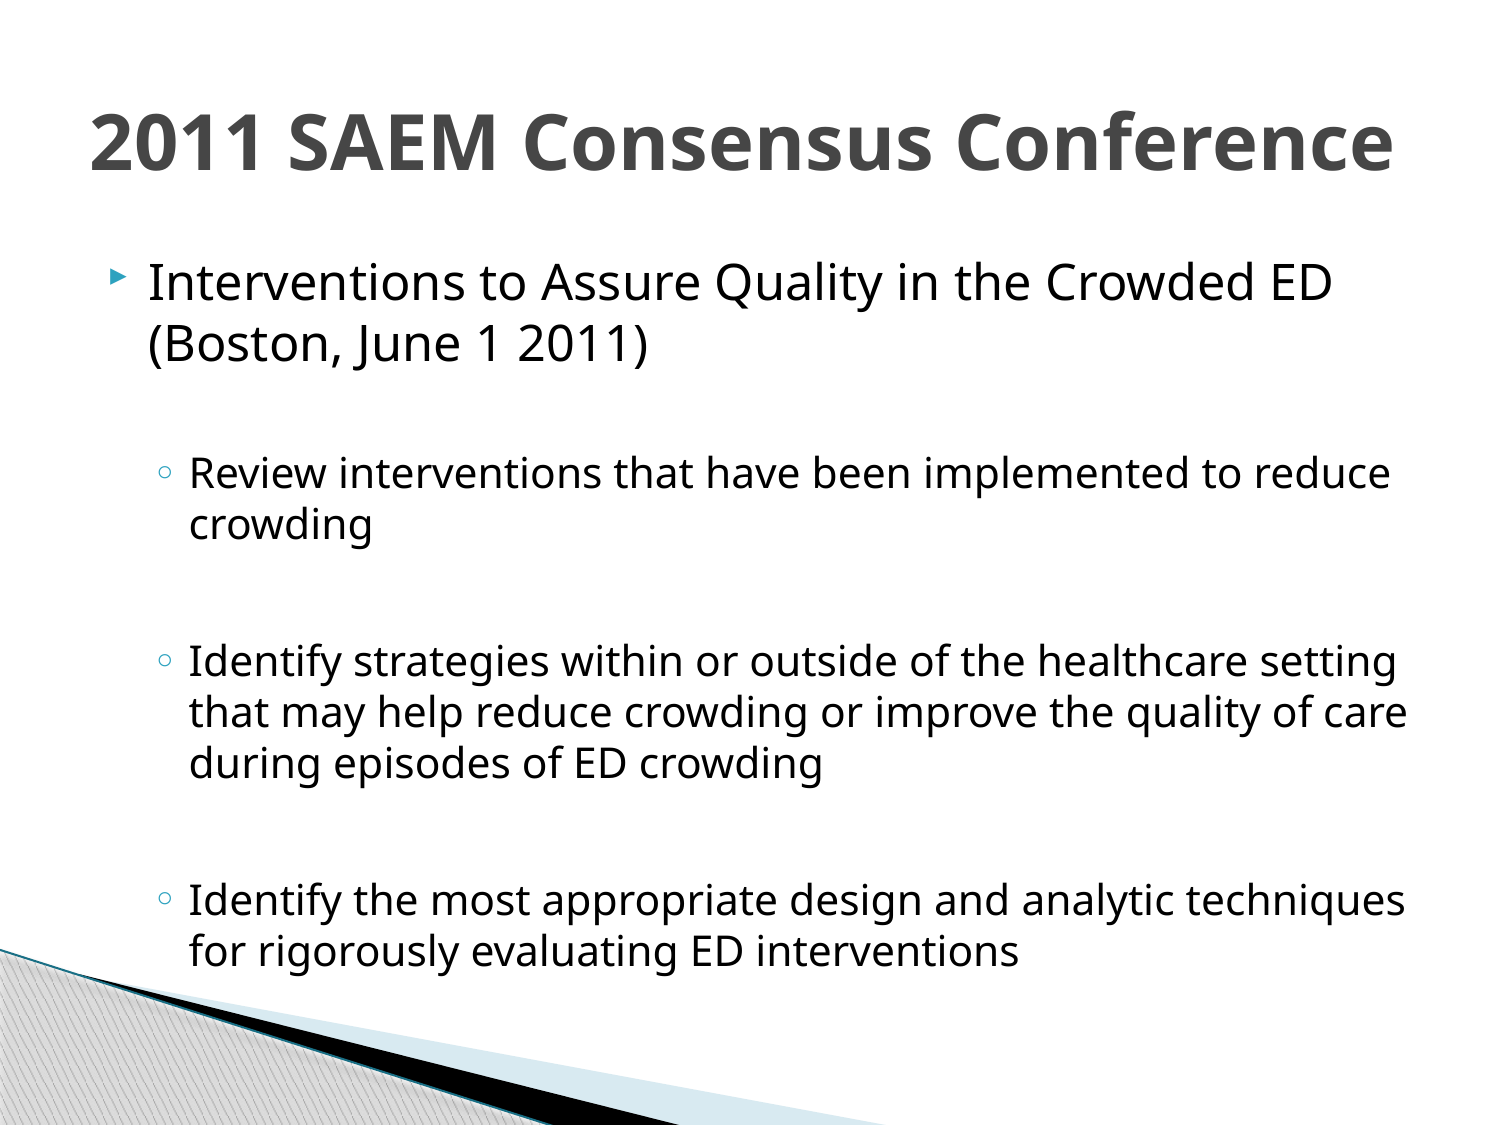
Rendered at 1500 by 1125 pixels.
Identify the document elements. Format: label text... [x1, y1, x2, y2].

title 2011 SAEM Consensus Conference [75, 45, 1425, 233]
list Interventions to Assure Quality in the Crowded ED (Boston, June 1 2011) Review interventions that have been implemented to reduce crowding Identify strategies within or outside of the healthcare setting that may help reduce crowding or improve the quality of care during episodes of ED crowding Identify the most appropriate design and analytic techniques for rigorously evaluating ED interventions [74, 242, 1426, 986]
